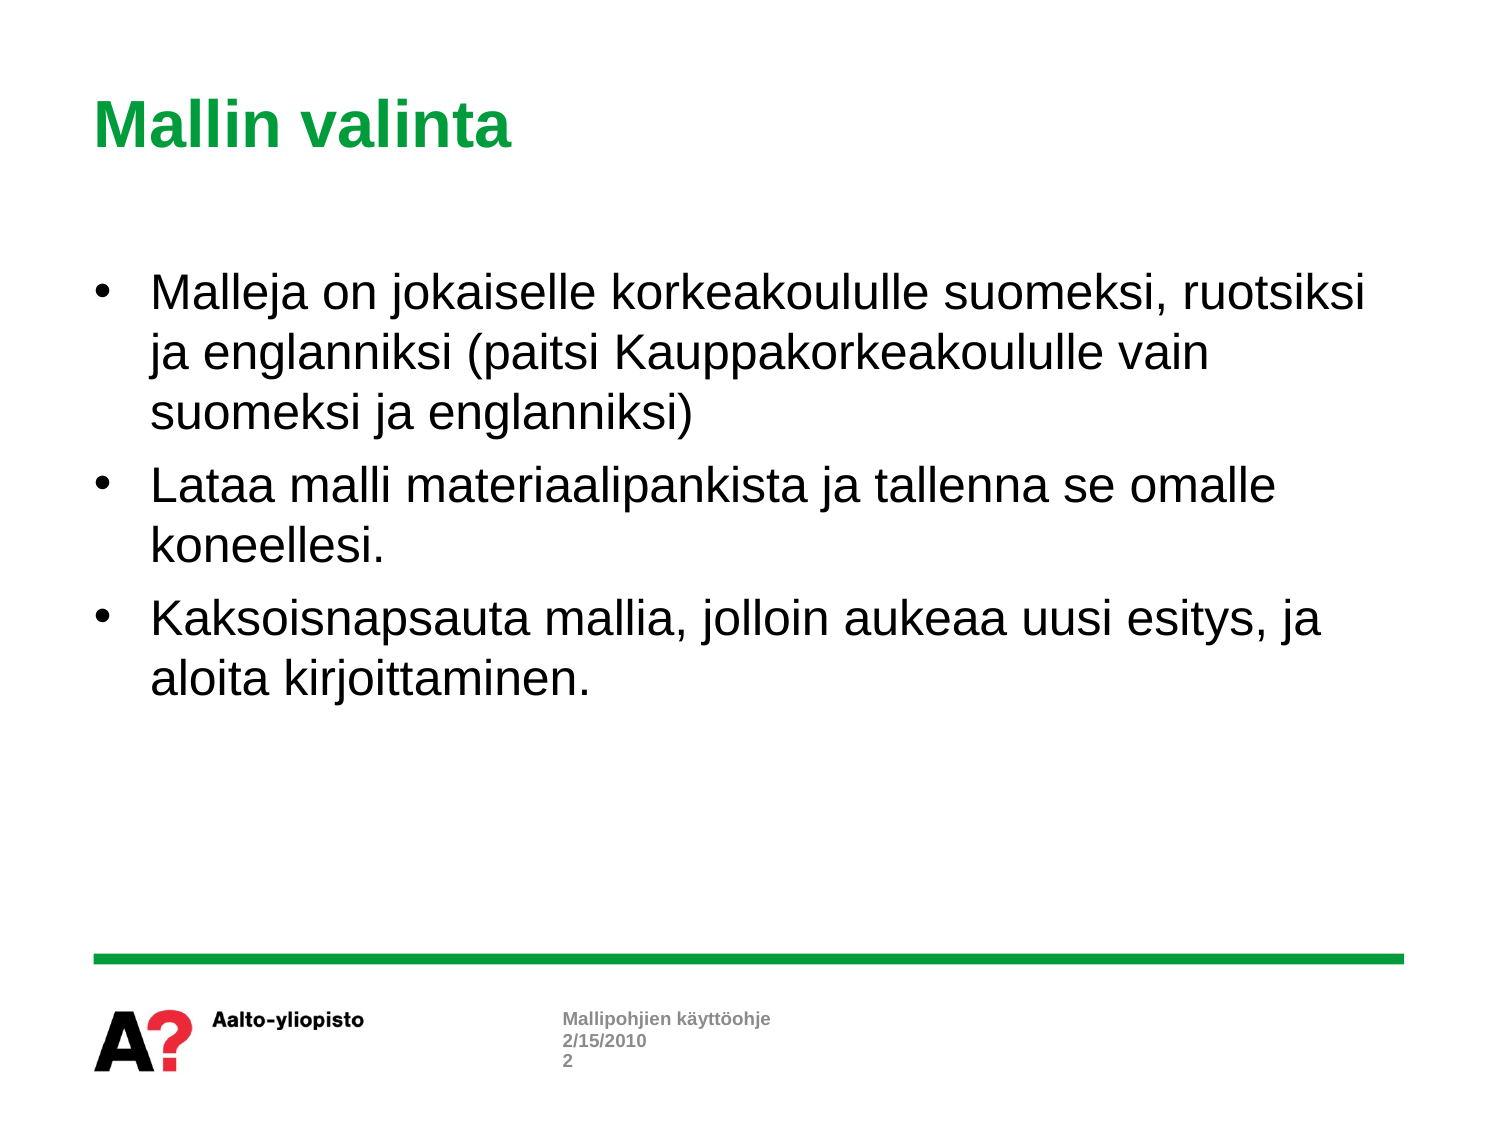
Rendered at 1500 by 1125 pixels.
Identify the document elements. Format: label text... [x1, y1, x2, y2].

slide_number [562, 1029, 817, 1050]
title Mallin valinta [93, 80, 1405, 258]
list Malleja on jokaiselle korkeakoululle suomeksi, ruotsiksi ja englanniksi (paitsi Kauppakorkeakoululle vain suomeksi ja englanniksi) Lataa malli materiaalipankista ja tallenna se omalle koneellesi. Kaksoisnapsauta mallia, jolloin aukeaa uusi esitys, ja aloita kirjoittaminen. [93, 259, 1405, 939]
picture [0, 977, 442, 1125]
footer Mallipohjien käyttöohje [562, 1008, 817, 1029]
slide_number 2 [562, 1050, 817, 1071]
